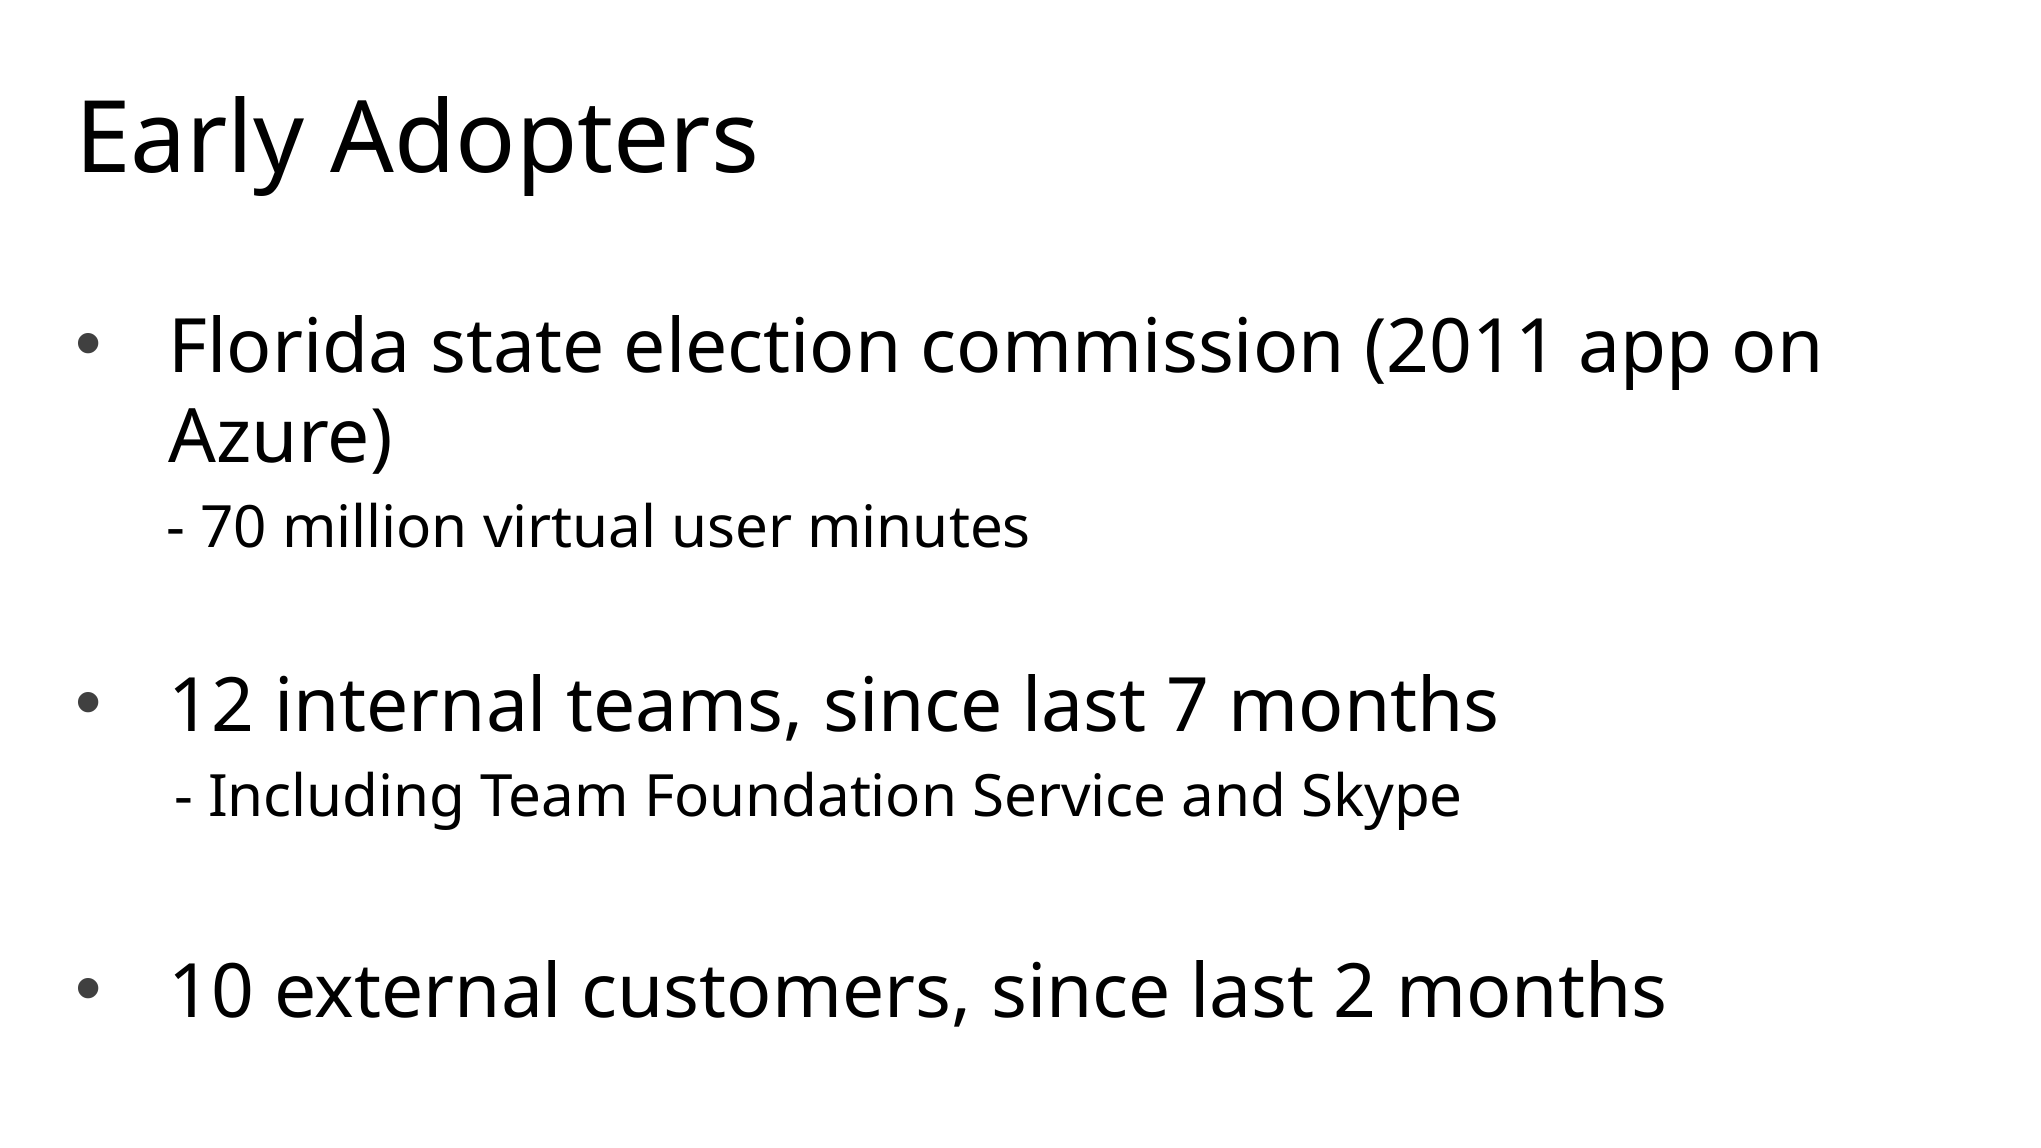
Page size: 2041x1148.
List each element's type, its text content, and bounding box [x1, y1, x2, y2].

list Florida state election commission (2011 app on Azure) - 70 million virtual user minutes 12 internal teams, since last 7 months - Including Team Foundation Service and Skype 10 external customers, since last 2 months [45, 273, 1996, 1099]
title Early Adopters [45, 48, 1996, 199]
